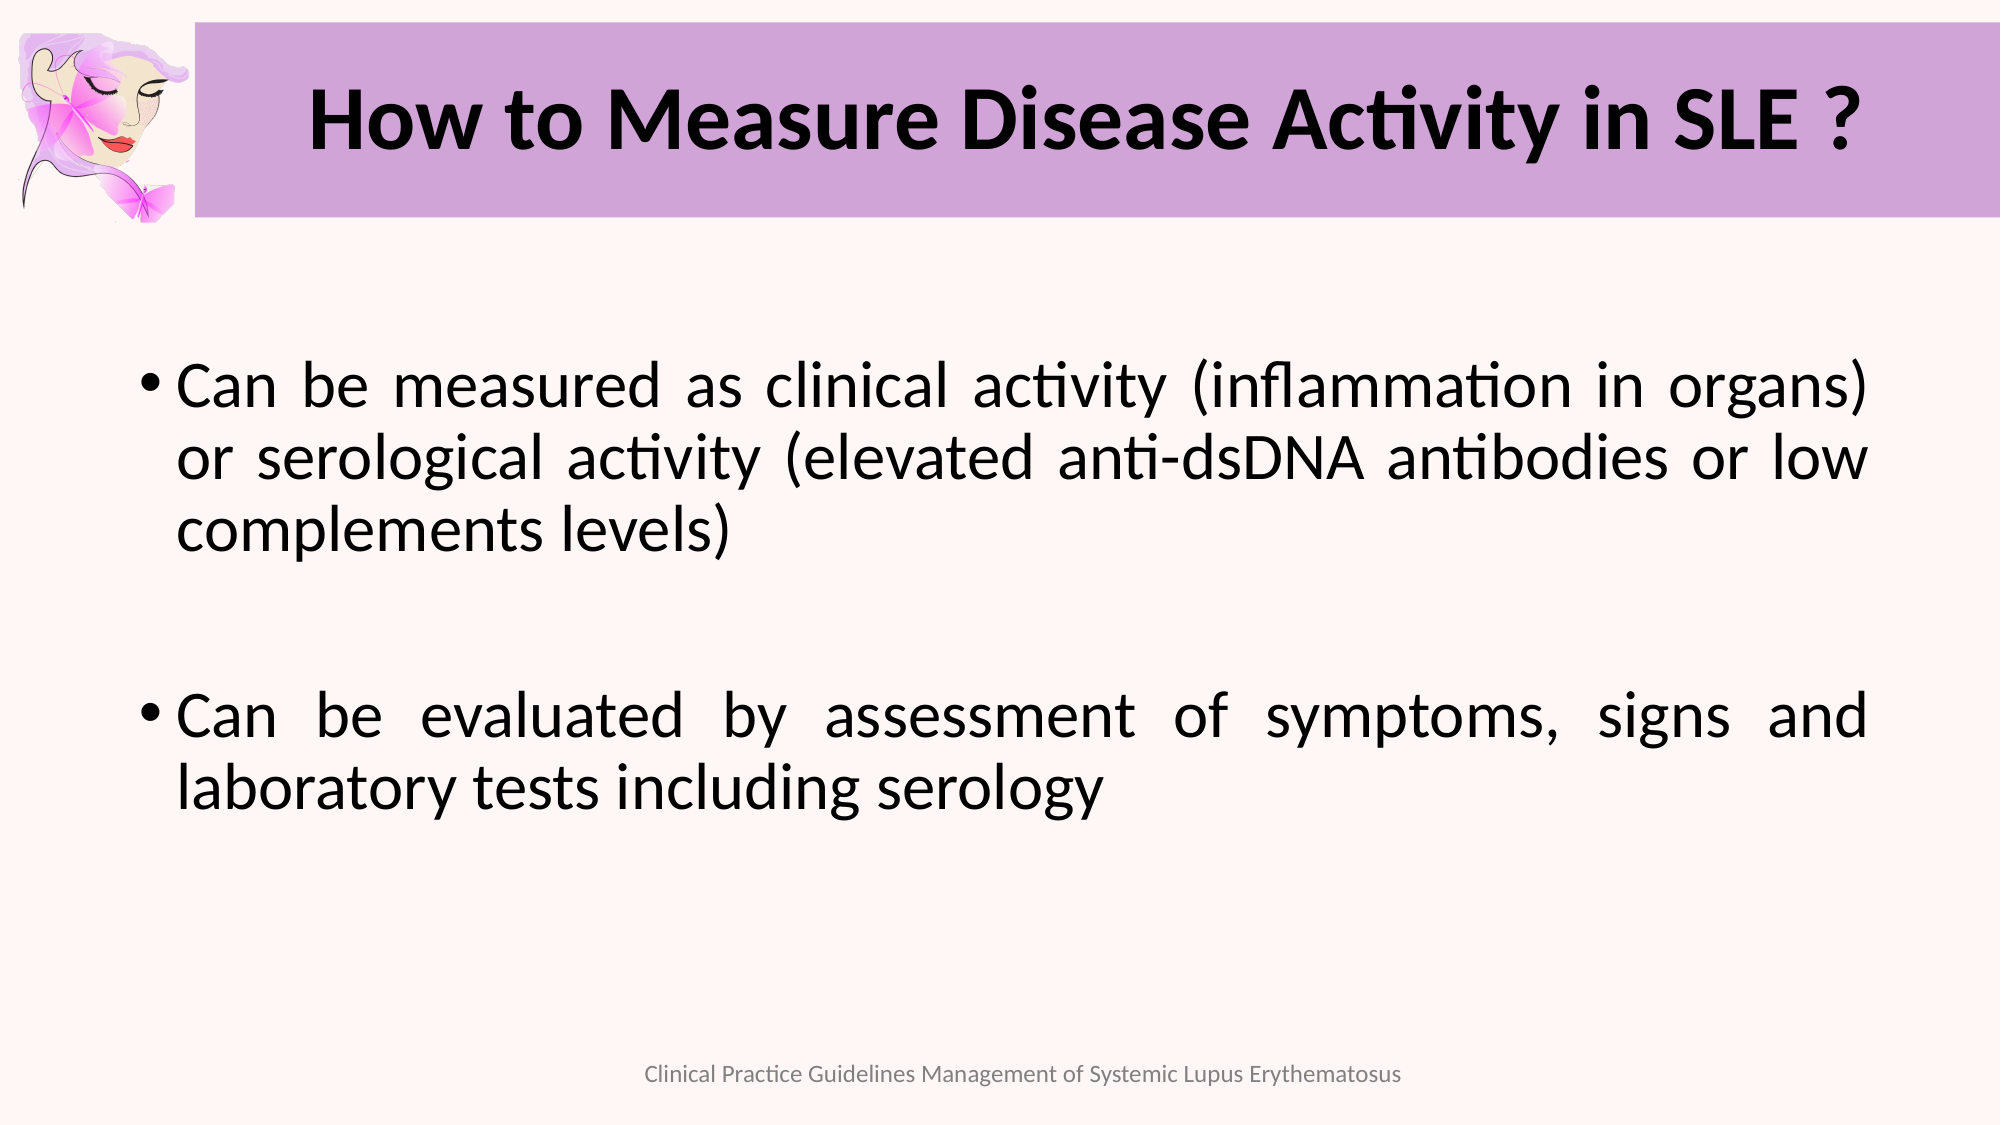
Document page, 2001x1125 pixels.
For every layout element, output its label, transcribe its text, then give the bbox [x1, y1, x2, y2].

picture [0, 10, 210, 248]
title How to Measure Disease Activity in SLE ? [195, 22, 2000, 218]
list Can be measured as clinical activity (inflammation in organs) or serological activity (elevated anti-dsDNA antibodies or low complements levels) Can be evaluated by assessment of symptoms, signs and laboratory tests including serology [123, 342, 1887, 1014]
